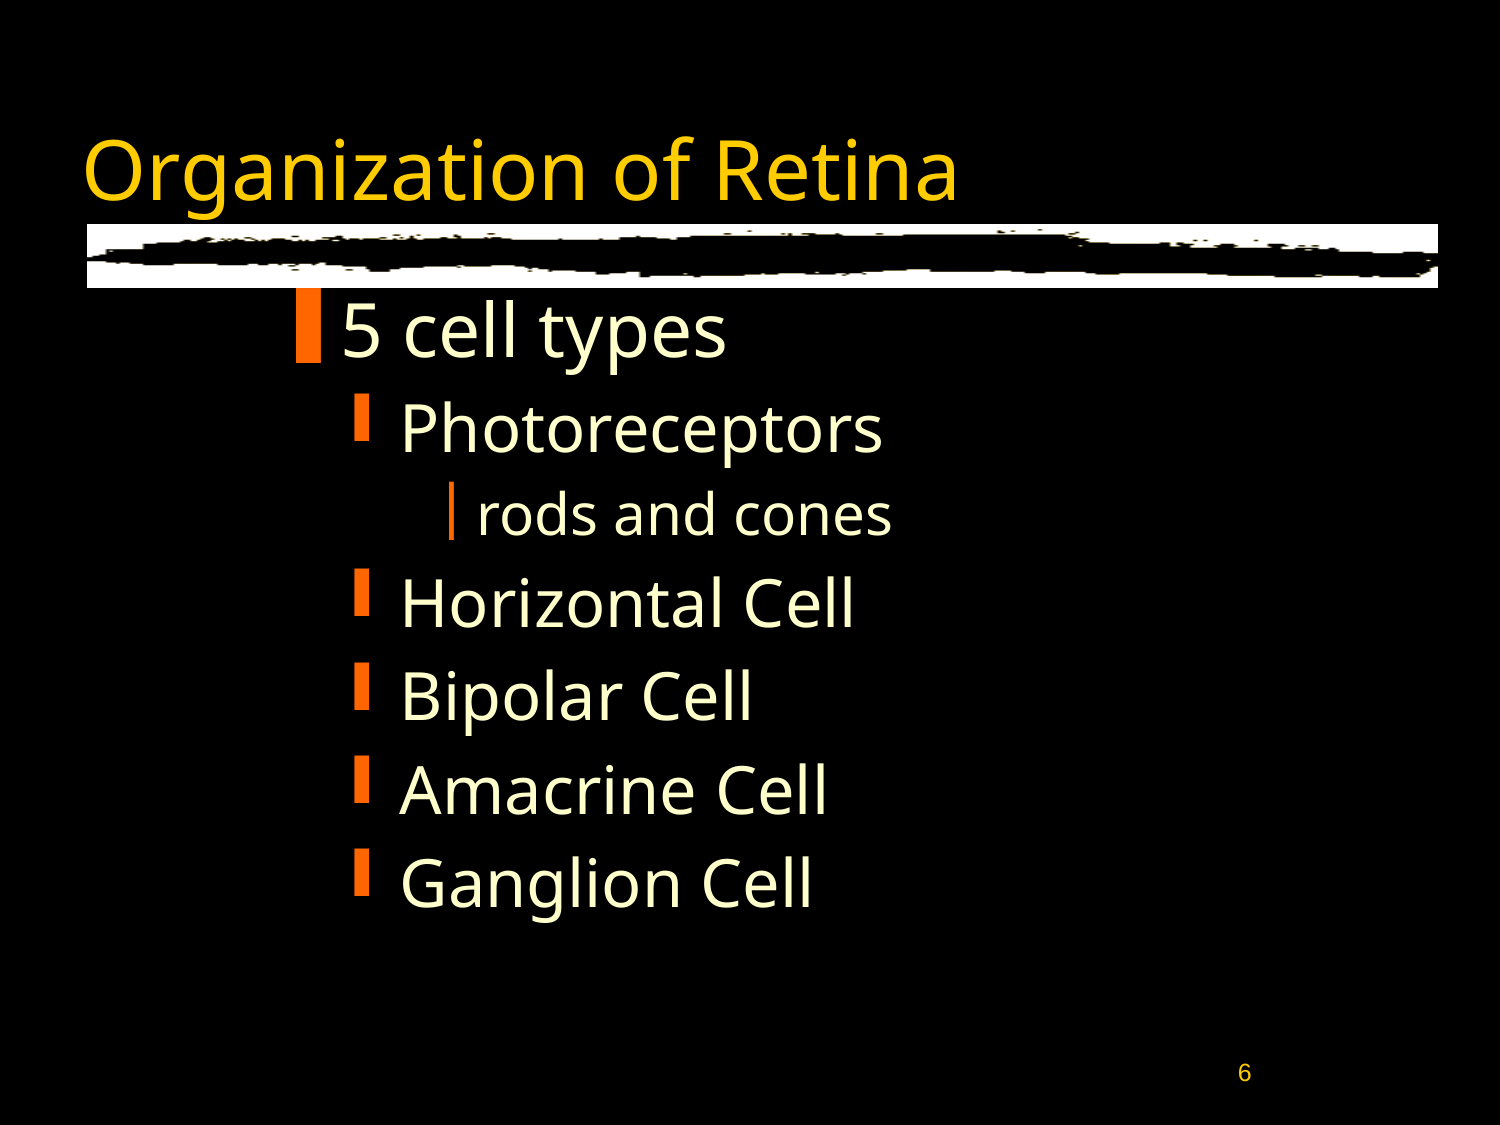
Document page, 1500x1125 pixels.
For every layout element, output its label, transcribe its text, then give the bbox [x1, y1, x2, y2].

title Organization of Retina [66, 37, 1342, 226]
list 5 cell types Photoreceptors rods and cones Horizontal Cell Bipolar Cell Amacrine Cell Ganglion Cell [262, 274, 1188, 960]
